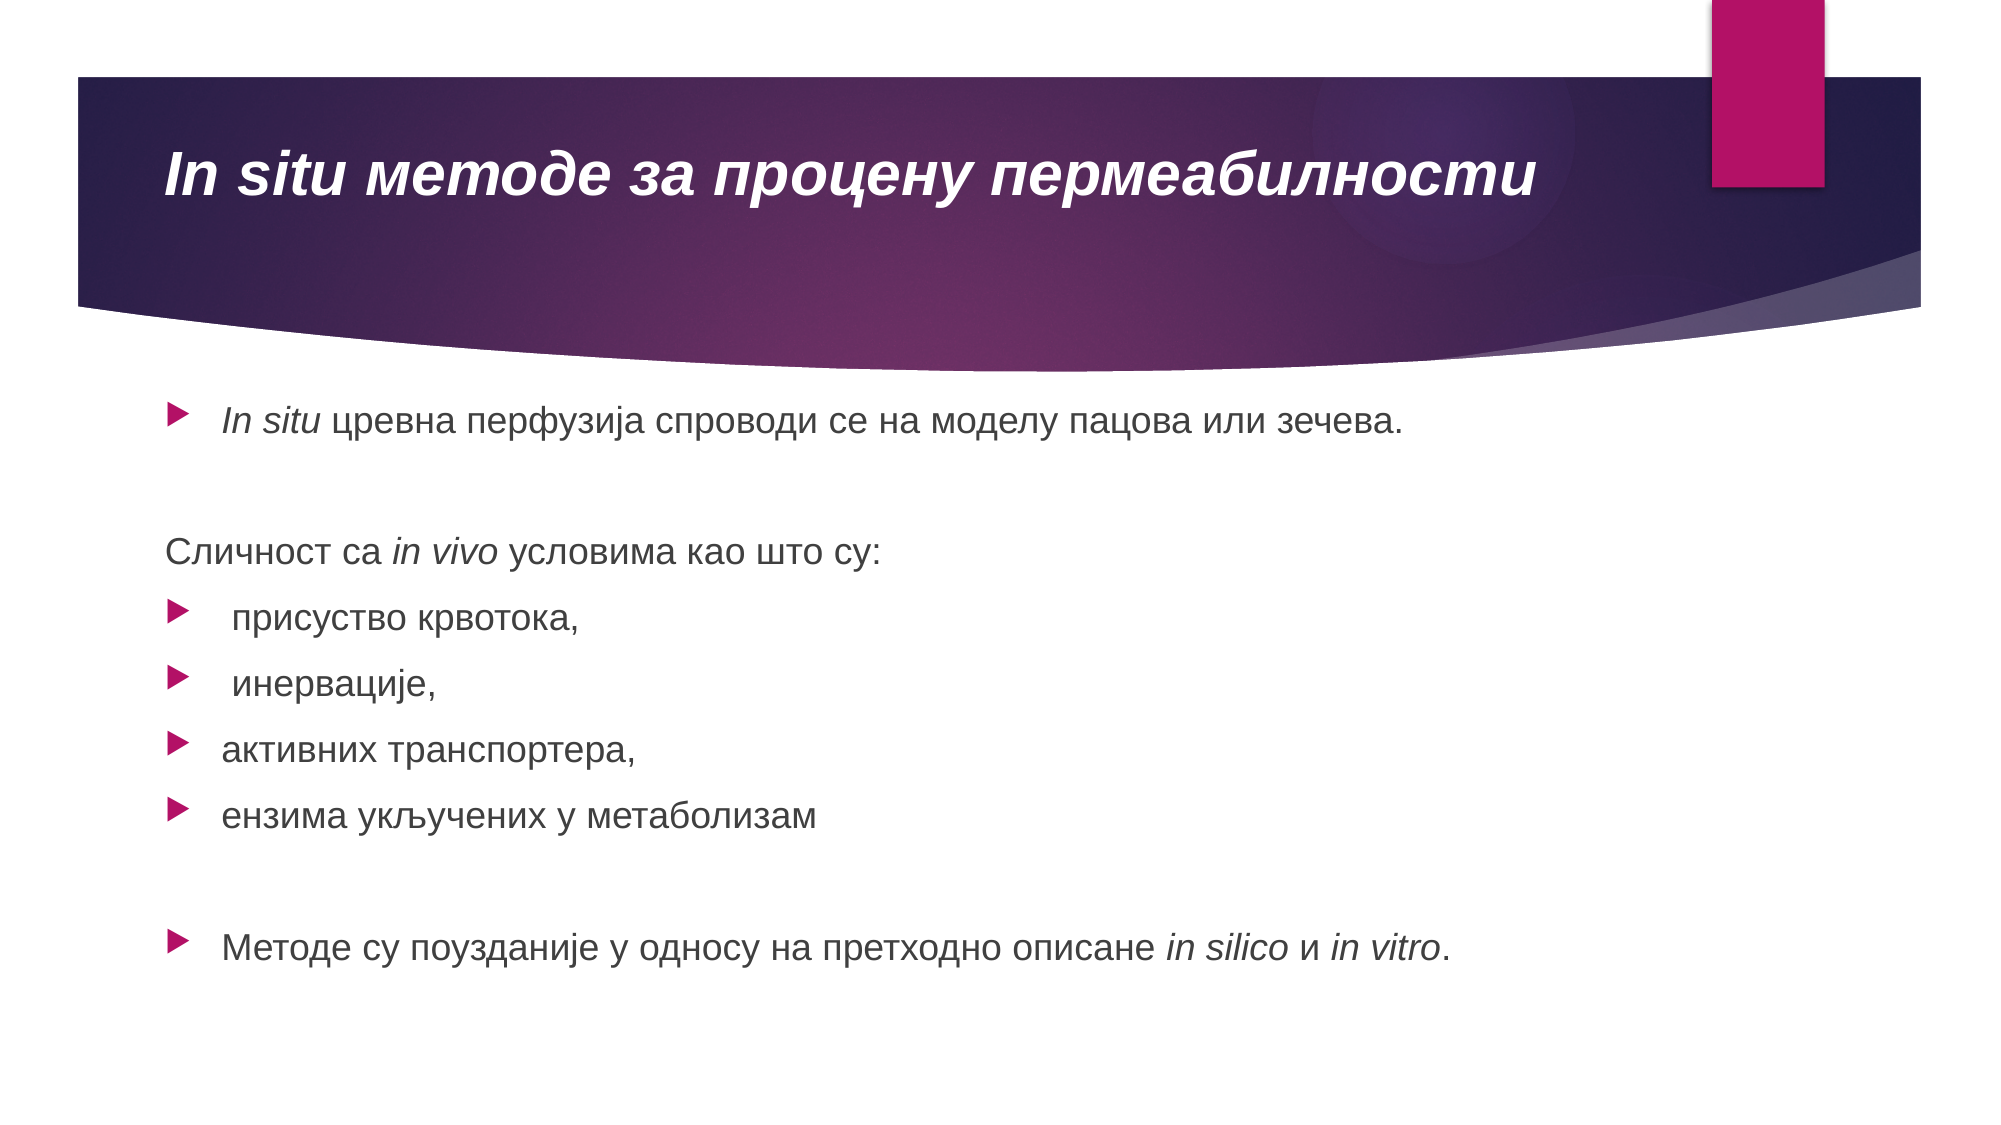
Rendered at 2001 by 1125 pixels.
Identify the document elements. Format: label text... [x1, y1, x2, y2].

list In situ цревна перфузија спроводи се на моделу пацова или зечева. Сличност са in vivo условима као што су: присуство крвотока, инервације, активних транспортера, ензима укључених у метаболизам Методе су поузданије у односу на претходно описане in silico и in vitro. [149, 388, 1850, 1091]
text_box In situ методе за процену пермеабилности [149, 125, 1684, 216]
